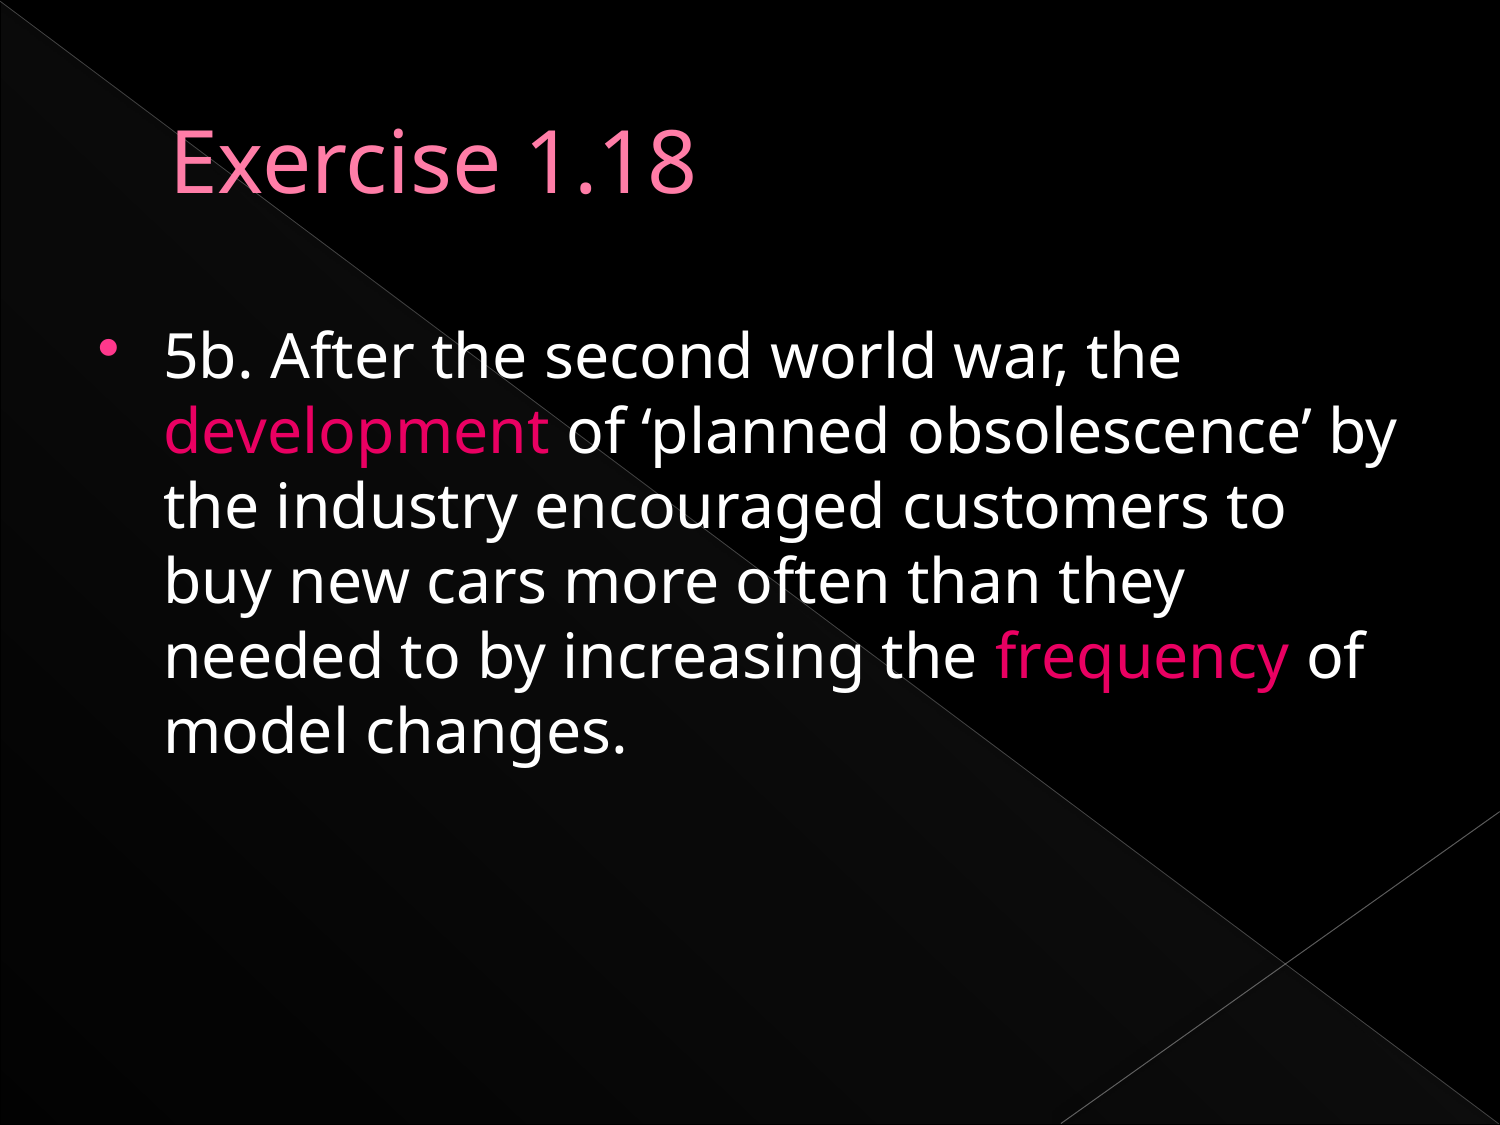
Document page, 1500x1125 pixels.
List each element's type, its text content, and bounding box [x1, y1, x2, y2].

title Exercise 1.18 [75, 43, 1425, 274]
list 5b. After the second world war, the development of ‘planned obsolescence’ by the industry encouraged customers to buy new cars more often than they needed to by increasing the frequency of model changes. [75, 308, 1425, 1059]
